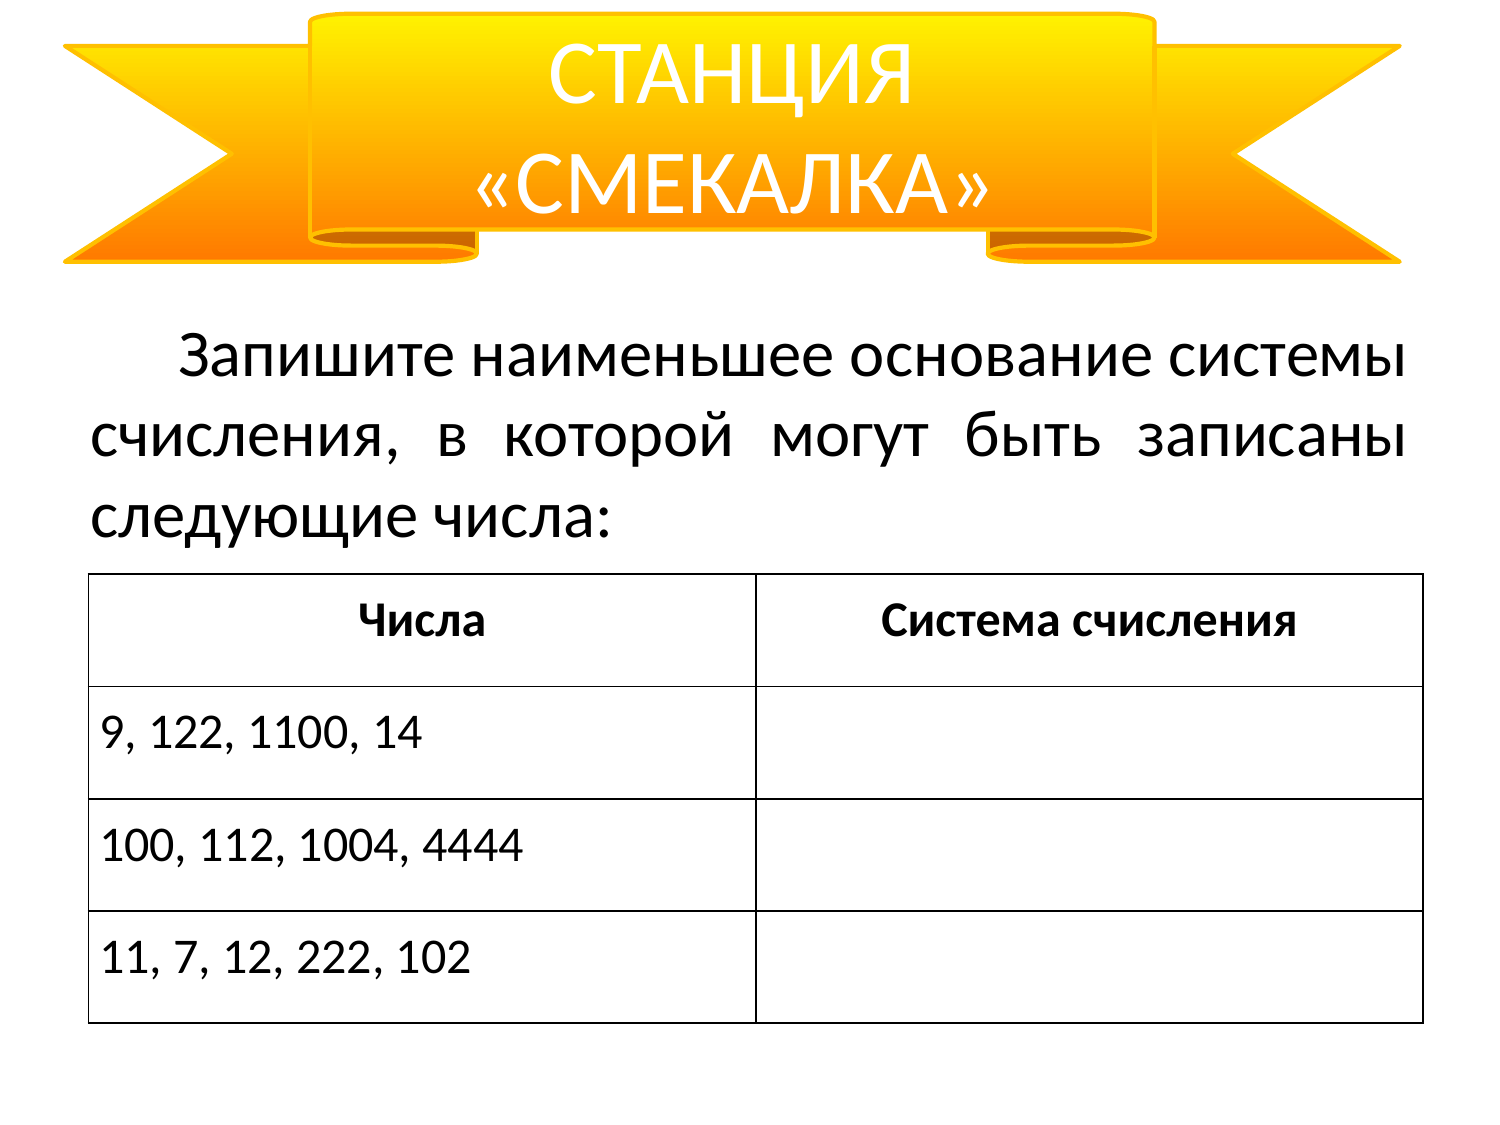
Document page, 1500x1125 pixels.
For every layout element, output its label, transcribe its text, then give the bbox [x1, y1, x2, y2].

table_cell [757, 687, 1422, 798]
text_box СТАНЦИЯ «СМЕКАЛКА» [62, 11, 1402, 264]
table_header Система счисления [757, 575, 1422, 686]
table_cell 100, 112, 1004, 4444 [89, 800, 755, 910]
list Запишите наименьшее основание системы счисления, в которой могут быть записаны следующие числа: [75, 302, 1425, 563]
table_cell 9, 122, 1100, 14 [89, 687, 755, 798]
table_cell [757, 912, 1422, 1022]
table_header Числа [89, 575, 755, 686]
table_cell 11, 7, 12, 222, 102 [89, 912, 755, 1022]
table_cell [757, 800, 1422, 910]
